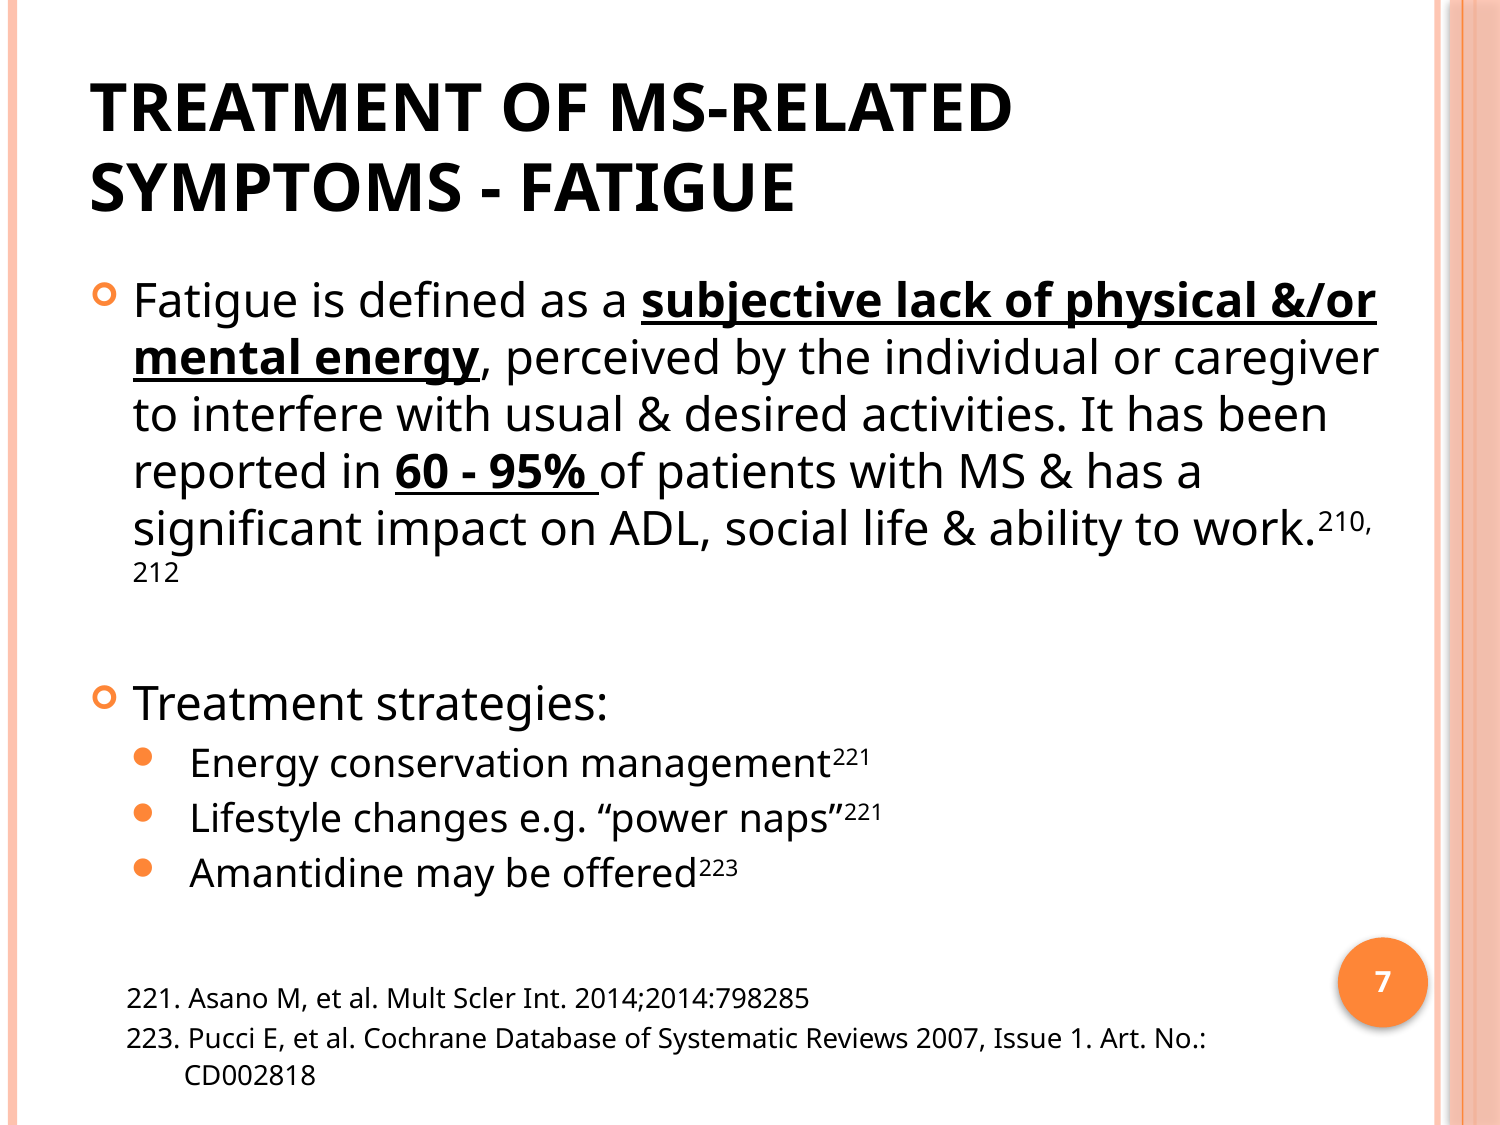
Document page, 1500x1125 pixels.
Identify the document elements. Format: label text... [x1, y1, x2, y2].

list Fatigue is defined as a subjective lack of physical &/or mental energy, perceived by the individual or caregiver to interfere with usual & desired activities. It has been reported in 60 - 95% of patients with MS & has a significant impact on ADL, social life & ability to work.210, 212 Treatment strategies: Energy conservation management221 Lifestyle changes e.g. “power naps”221 Amantidine may be offered223 221. Asano M, et al. Mult Scler Int. 2014;2014:798285 223. Pucci E, et al. Cochrane Database of Systematic Reviews 2007, Issue 1. Art. No.: CD002818 [75, 262, 1398, 1109]
slide_number 7 [1333, 940, 1434, 1027]
title Treatment of MS-related symptoms - Fatigue [75, 45, 1398, 233]
